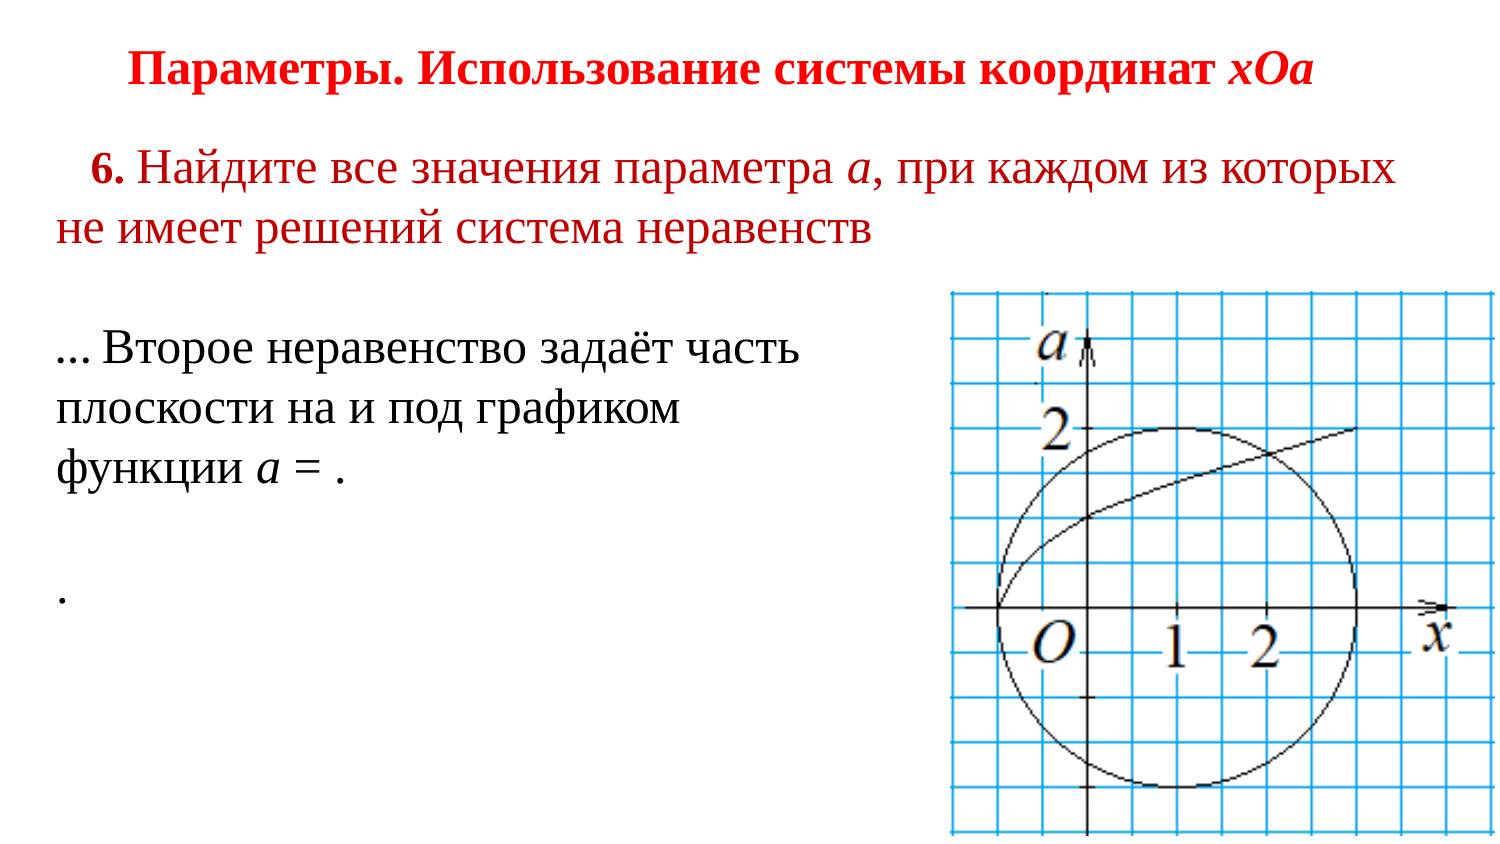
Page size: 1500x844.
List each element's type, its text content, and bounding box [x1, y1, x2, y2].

picture [950, 340, 996, 382]
picture [999, 699, 1041, 836]
picture [950, 385, 1310, 836]
picture [1313, 699, 1355, 836]
picture [1313, 340, 1355, 382]
picture [1358, 340, 1495, 382]
picture [950, 654, 996, 696]
picture [1358, 699, 1495, 836]
picture [1313, 654, 1355, 696]
subtitle [41, 150, 1471, 800]
picture [950, 699, 996, 836]
picture [999, 291, 1310, 382]
picture [1358, 291, 1495, 337]
title Параметры. Использование системы координат xOa [112, 32, 1376, 103]
picture [1313, 291, 1355, 337]
picture [1313, 385, 1495, 696]
picture [950, 291, 996, 337]
